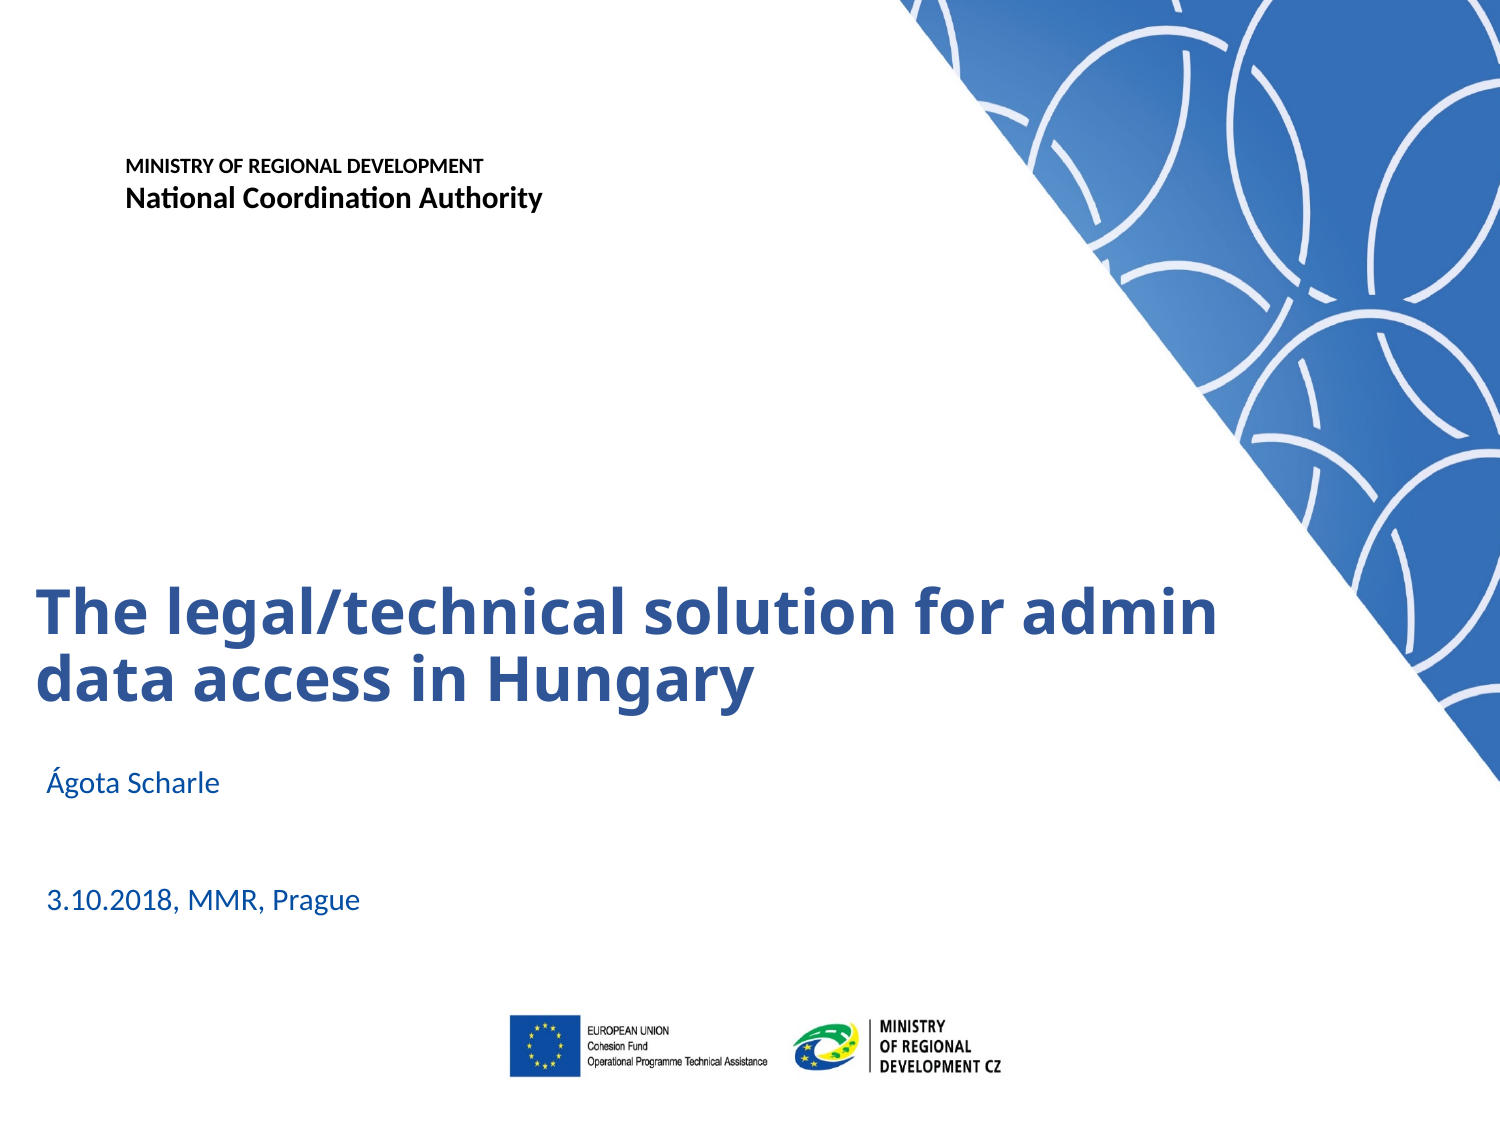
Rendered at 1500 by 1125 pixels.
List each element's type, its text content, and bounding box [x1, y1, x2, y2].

list 3.10.2018, MMR, Prague [31, 875, 599, 934]
picture [0, 0, 1500, 1125]
subtitle Ágota Scharle [31, 759, 1082, 840]
title The legal/technical solution for admin data access in Hungary [20, 403, 1371, 725]
